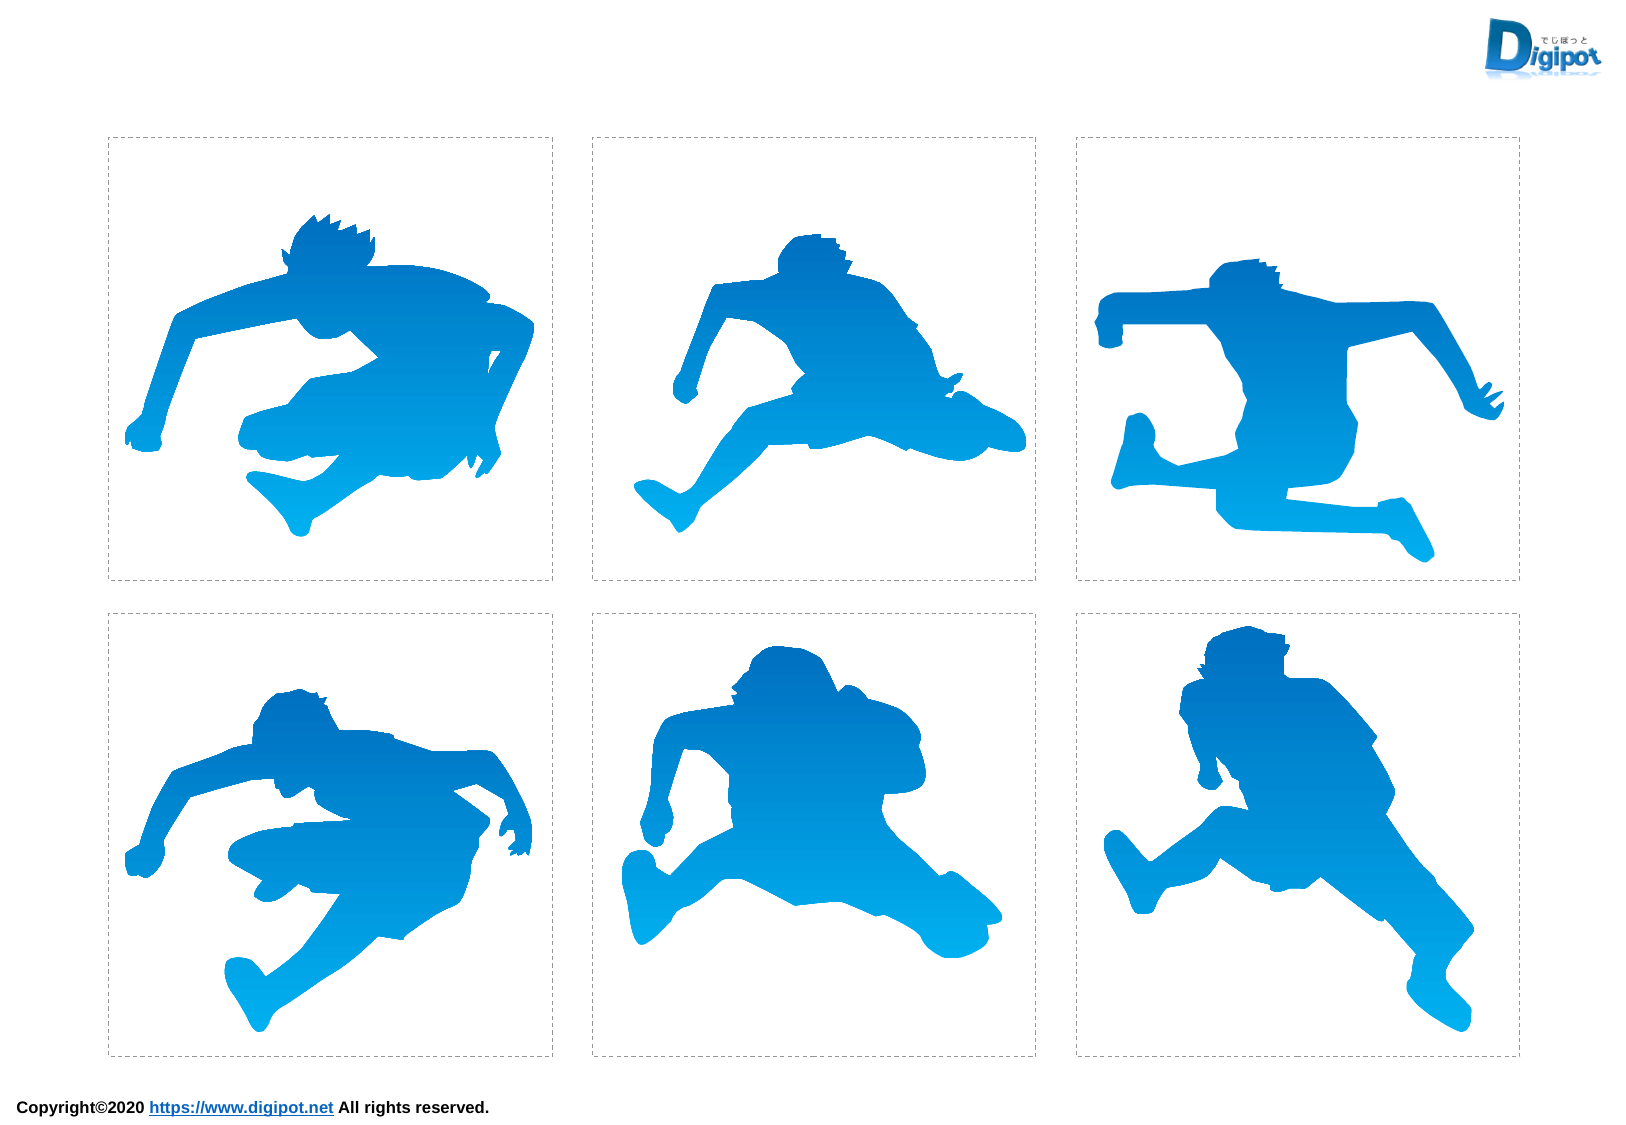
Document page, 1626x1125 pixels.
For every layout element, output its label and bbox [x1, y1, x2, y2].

text_box [1103, 626, 1475, 1033]
text_box [634, 234, 1027, 533]
text_box [125, 689, 533, 1033]
text_box [1094, 258, 1505, 563]
text_box [125, 214, 535, 537]
picture [1485, 18, 1602, 82]
text_box [622, 646, 1002, 959]
